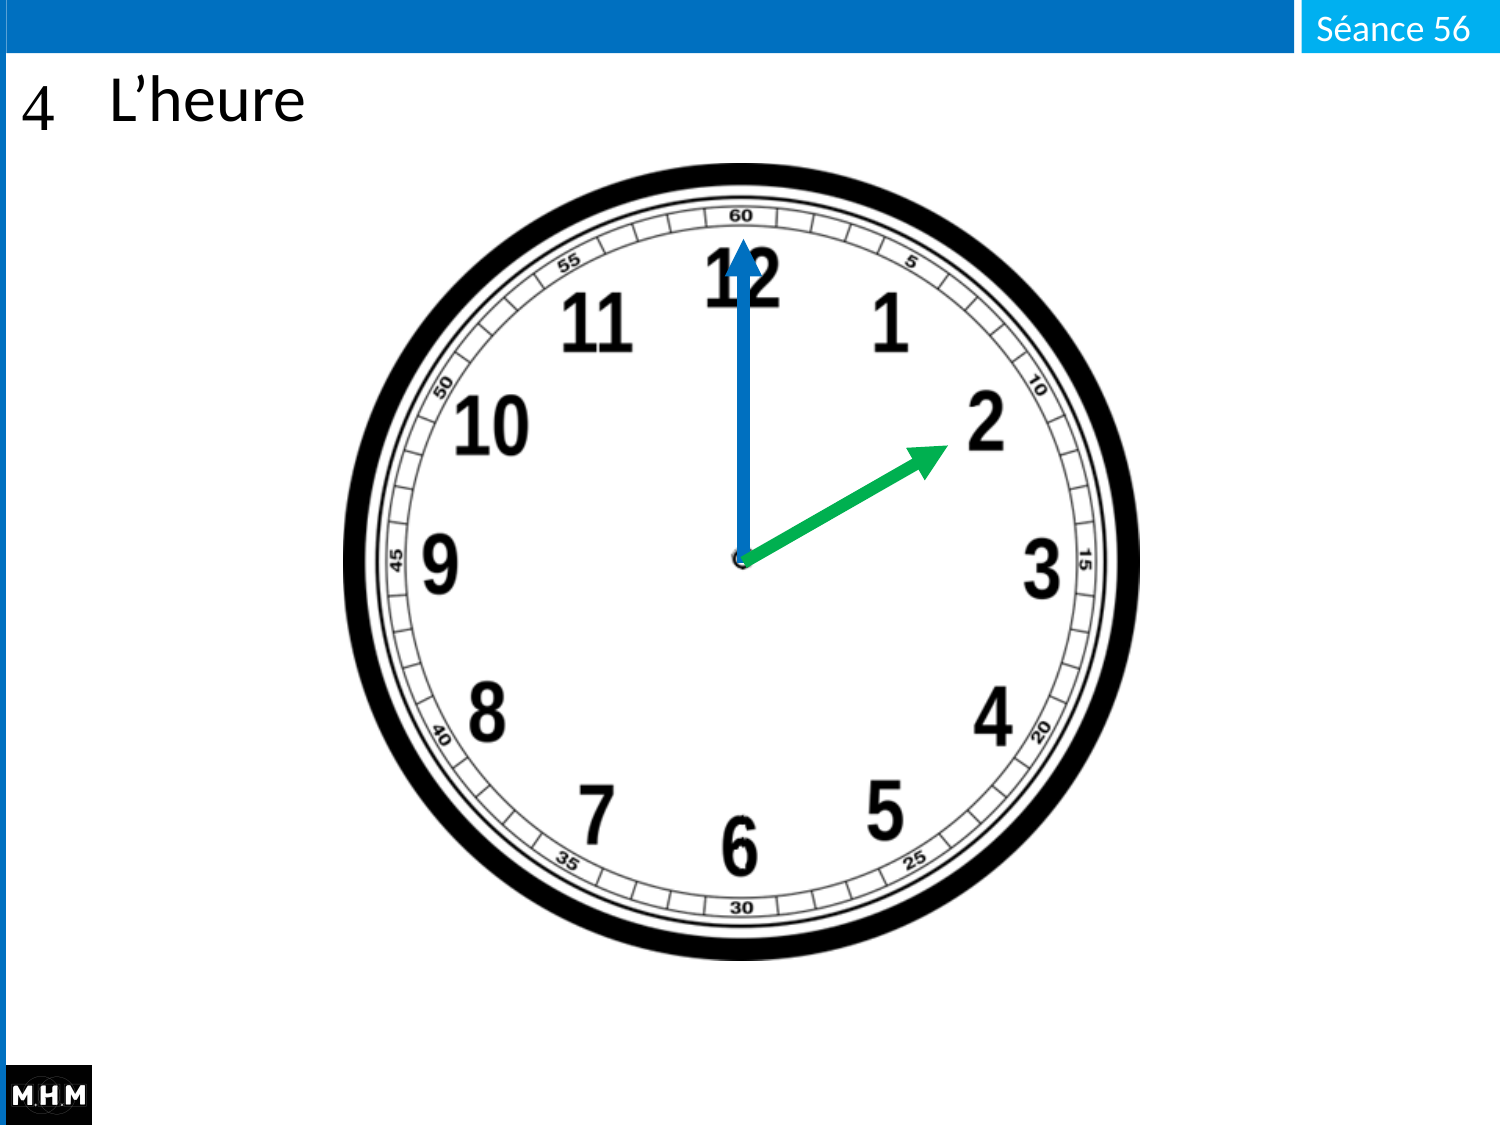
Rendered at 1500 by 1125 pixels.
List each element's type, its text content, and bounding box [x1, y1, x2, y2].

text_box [743, 445, 948, 563]
picture [343, 163, 1140, 961]
title L’heure [94, 57, 1389, 144]
picture [6, 1065, 92, 1125]
